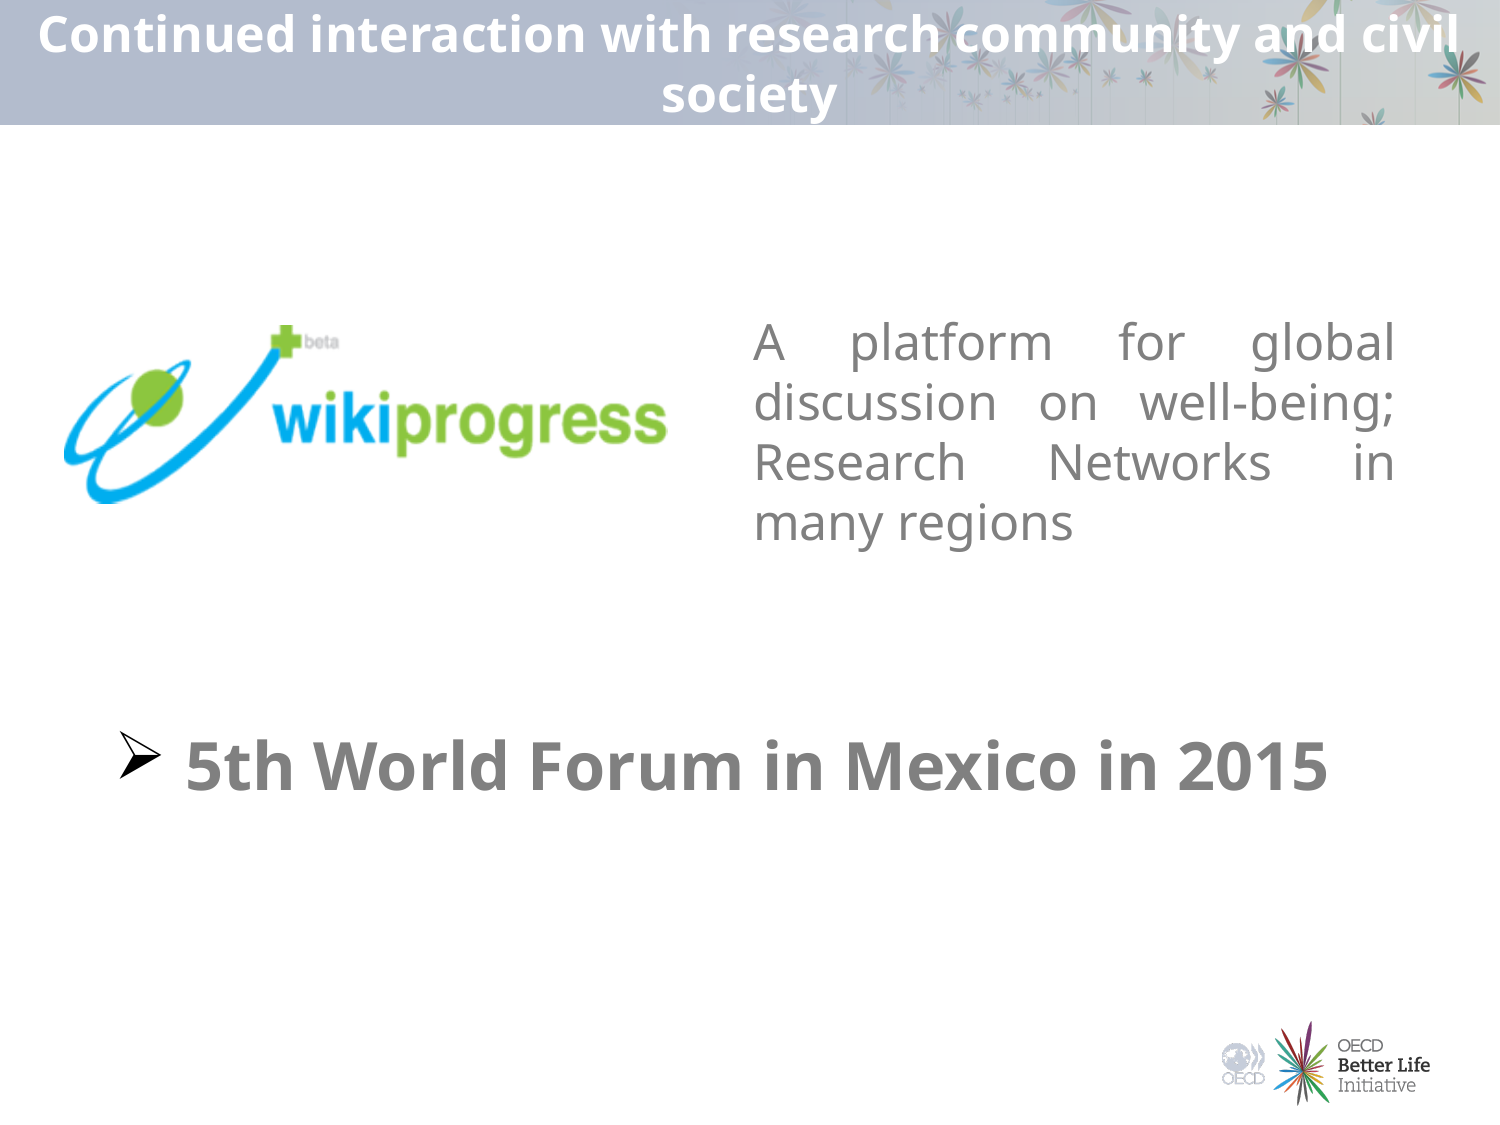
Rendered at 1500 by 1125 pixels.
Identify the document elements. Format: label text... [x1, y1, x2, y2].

picture [64, 457, 101, 504]
picture [64, 325, 668, 504]
text_box 5th World Forum in Mexico in 2015 [100, 716, 1294, 867]
title Continued interaction with research community and civil society [0, 0, 1500, 126]
list A platform for global discussion on well-being; Research Networks in many regions [738, 302, 1412, 445]
picture [1222, 1021, 1430, 1106]
